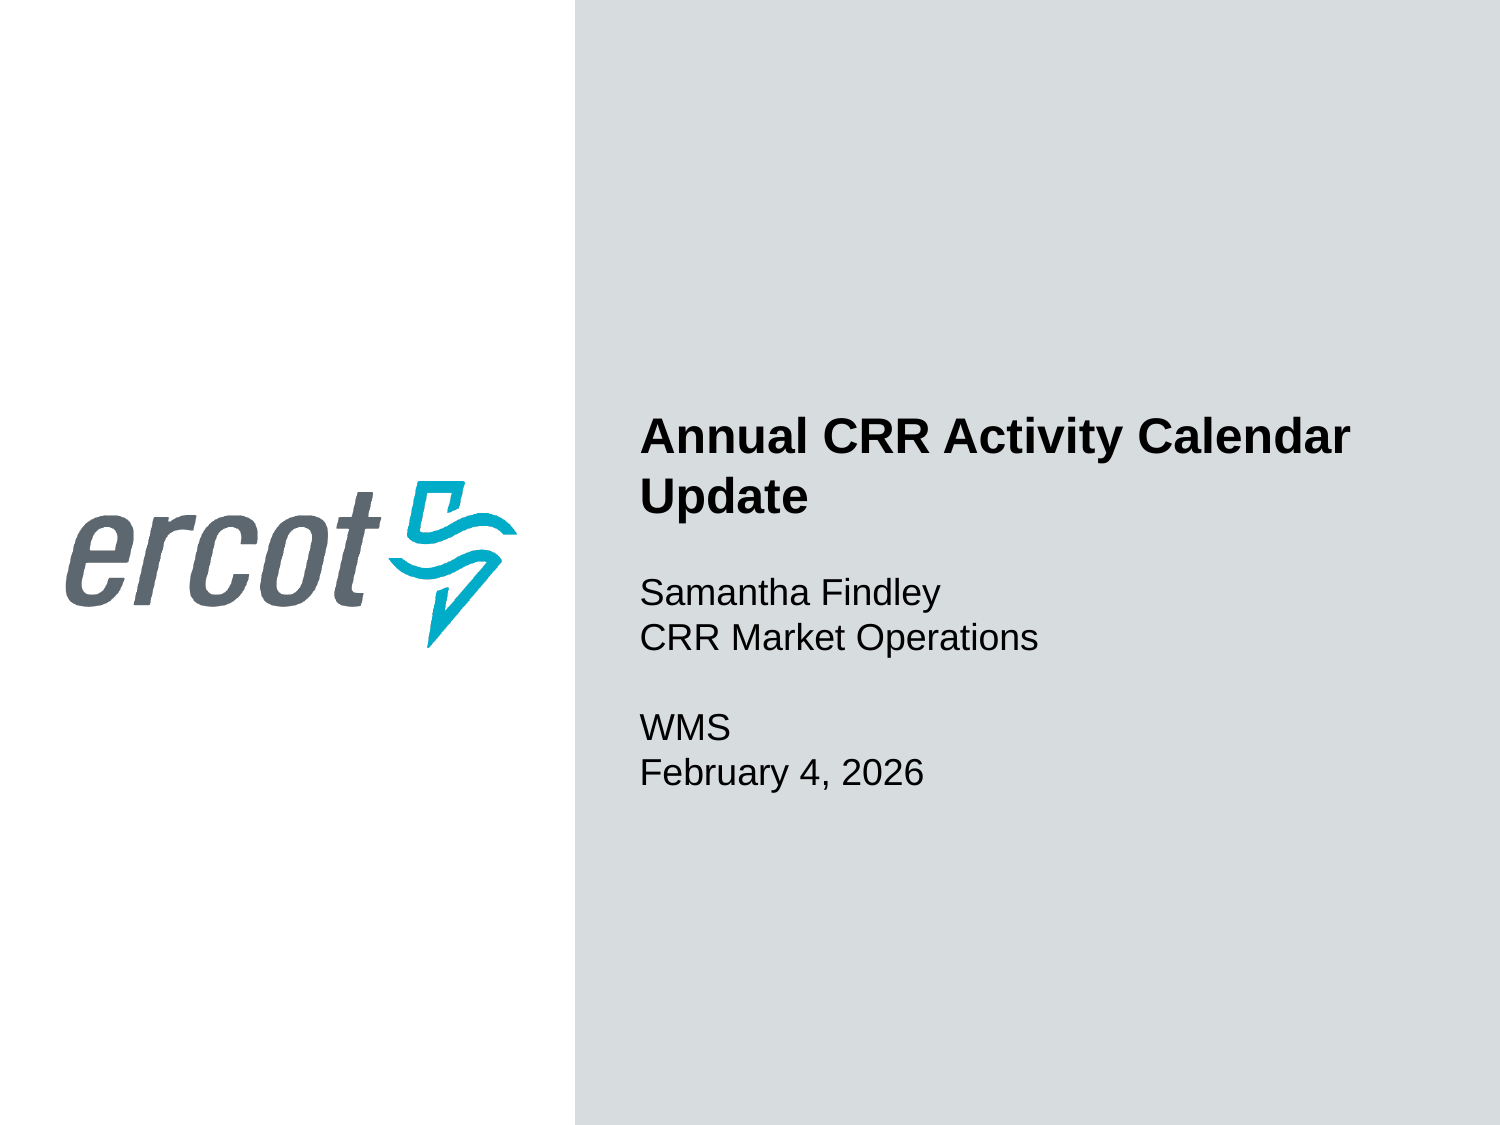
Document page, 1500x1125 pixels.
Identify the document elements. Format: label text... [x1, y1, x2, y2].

picture [56, 471, 525, 654]
text_box Annual CRR Activity Calendar Update Samantha Findley CRR Market Operations WMS February 4, 2026 [624, 395, 1450, 801]
